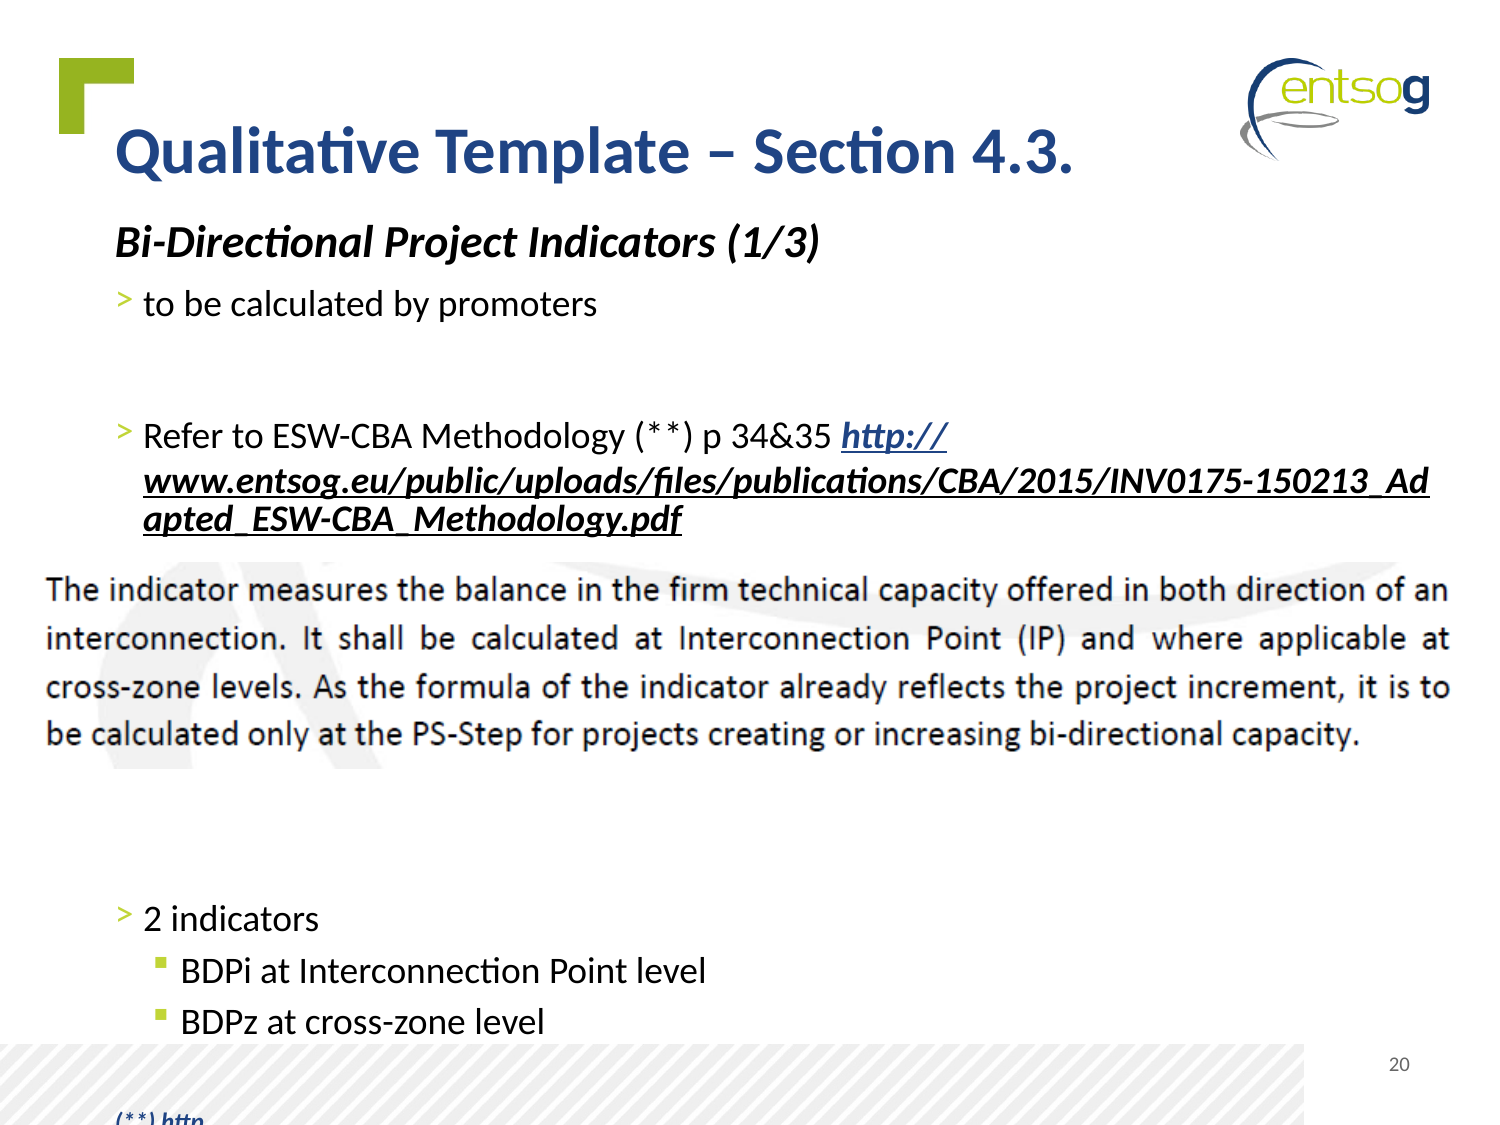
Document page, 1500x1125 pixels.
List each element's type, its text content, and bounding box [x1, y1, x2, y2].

list Bi-Directional Project Indicators (1/3) to be calculated by promoters Refer to ESW-CBA Methodology (**) p 34&35 http://www.entsog.eu/public/uploads/files/publications/CBA/2015/INV0175-150213_Adapted_ESW-CBA_Methodology.pdf 2 indicators BDPi at Interconnection Point level BDPz at cross-zone level (**) http://www.entsog.eu/public/uploads/files/publications/CBA/2015/INV0175-150213_Adapted_ESW-CBA_Methodology.pdf [100, 778, 1459, 1038]
picture [59, 58, 134, 134]
list Bi-Directional Project Indicators (1/3) to be calculated by promoters Refer to ESW-CBA Methodology (**) p 34&35 http://www.entsog.eu/public/uploads/files/publications/CBA/2015/INV0175-150213_Adapted_ESW-CBA_Methodology.pdf 2 indicators BDPi at Interconnection Point level BDPz at cross-zone level (**) http://www.entsog.eu/public/uploads/files/publications/CBA/2015/INV0175-150213_Adapted_ESW-CBA_Methodology.pdf [100, 204, 1459, 560]
picture [1240, 58, 1429, 161]
slide_number 20 [1364, 1042, 1425, 1088]
picture [0, 1044, 1304, 1125]
picture [28, 562, 1467, 769]
title Qualitative Template – Section 4.3. [100, 99, 1199, 188]
